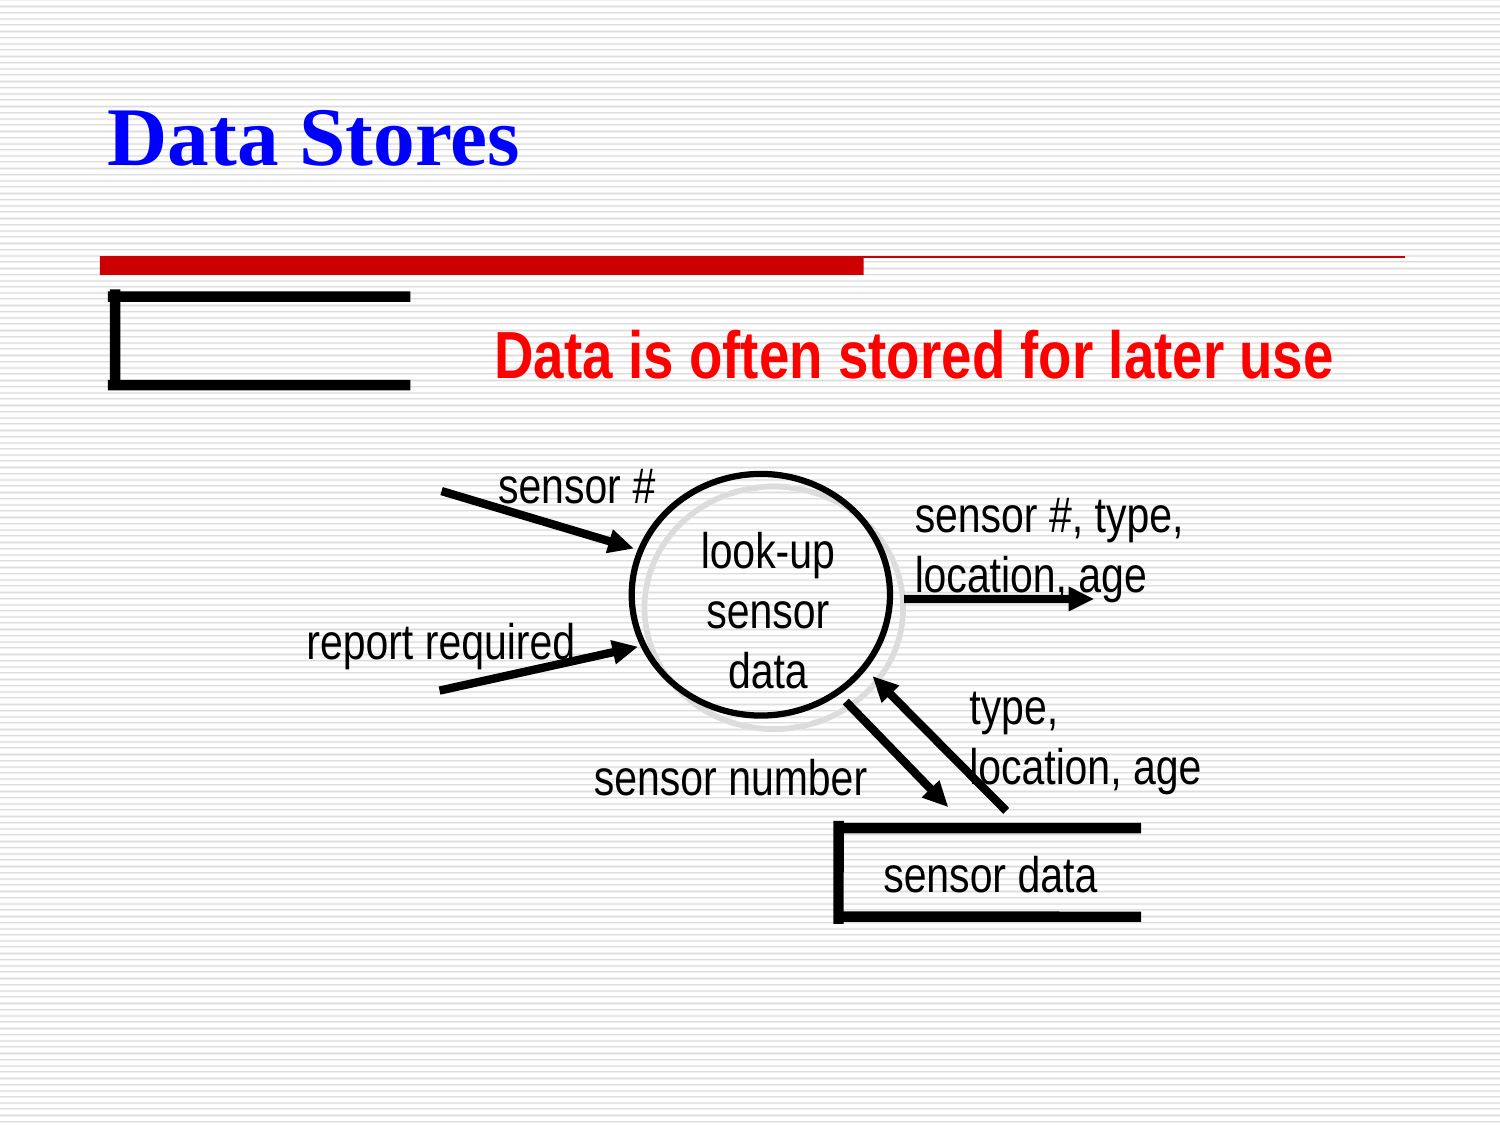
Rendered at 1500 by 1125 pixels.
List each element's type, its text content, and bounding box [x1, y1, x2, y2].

picture [0, 0, 1500, 1125]
text_box sensor number [579, 737, 883, 813]
text_box sensor #, type, location, age [900, 475, 1211, 610]
text_box [544, 522, 634, 551]
text_box [883, 739, 948, 807]
text_box Data is often stored for later use [479, 304, 1351, 399]
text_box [107, 289, 411, 386]
text_box report required [291, 602, 591, 678]
text_box Data Stores [92, 82, 1268, 182]
text_box sensor # [483, 446, 671, 522]
text_box [872, 676, 954, 759]
text_box look-up sensor data [685, 510, 850, 737]
text_box type, location, age [954, 667, 1217, 802]
text_box [591, 643, 638, 658]
text_box [631, 473, 891, 693]
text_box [838, 820, 1142, 925]
